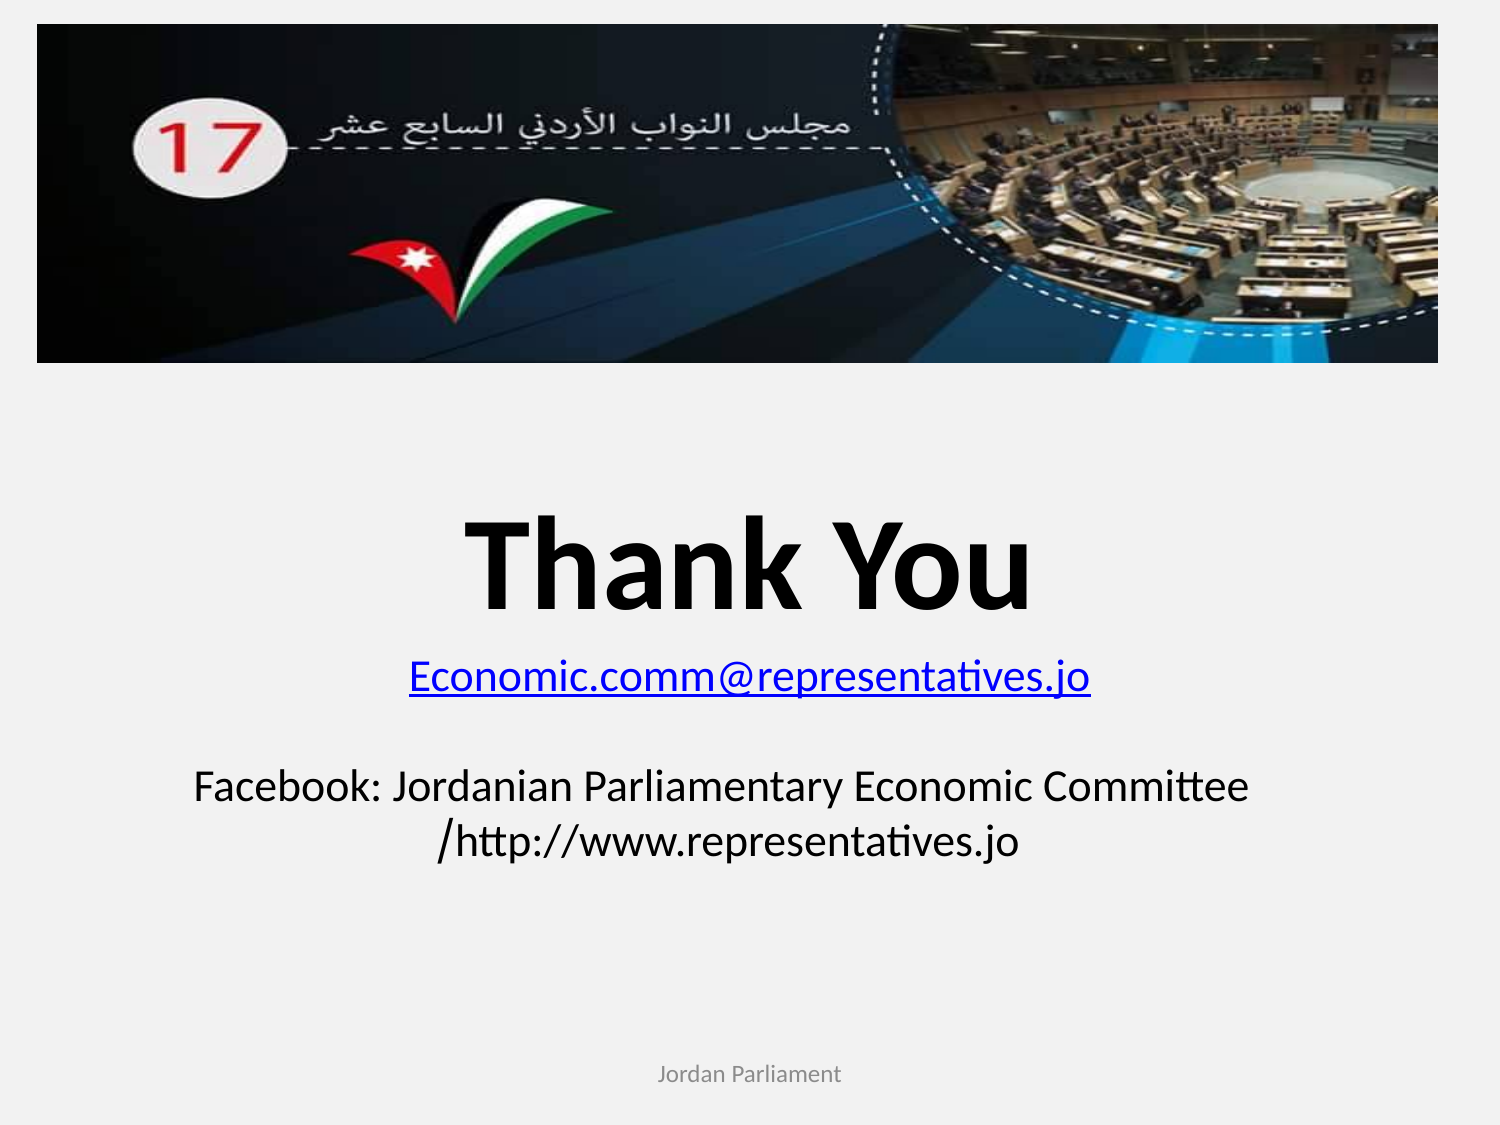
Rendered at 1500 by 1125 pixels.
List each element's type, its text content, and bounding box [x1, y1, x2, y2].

picture [1241, 333, 1254, 338]
picture [1145, 323, 1157, 327]
picture [1222, 333, 1238, 337]
list Thank You Economic.comm@representatives.jo Facebook: Jordanian Parliamentary Economic Committee http://www.representatives.jo/ [75, 372, 1425, 1005]
picture [37, 24, 1438, 363]
footer Jordan Parliament [512, 1042, 988, 1103]
picture [1301, 330, 1313, 337]
